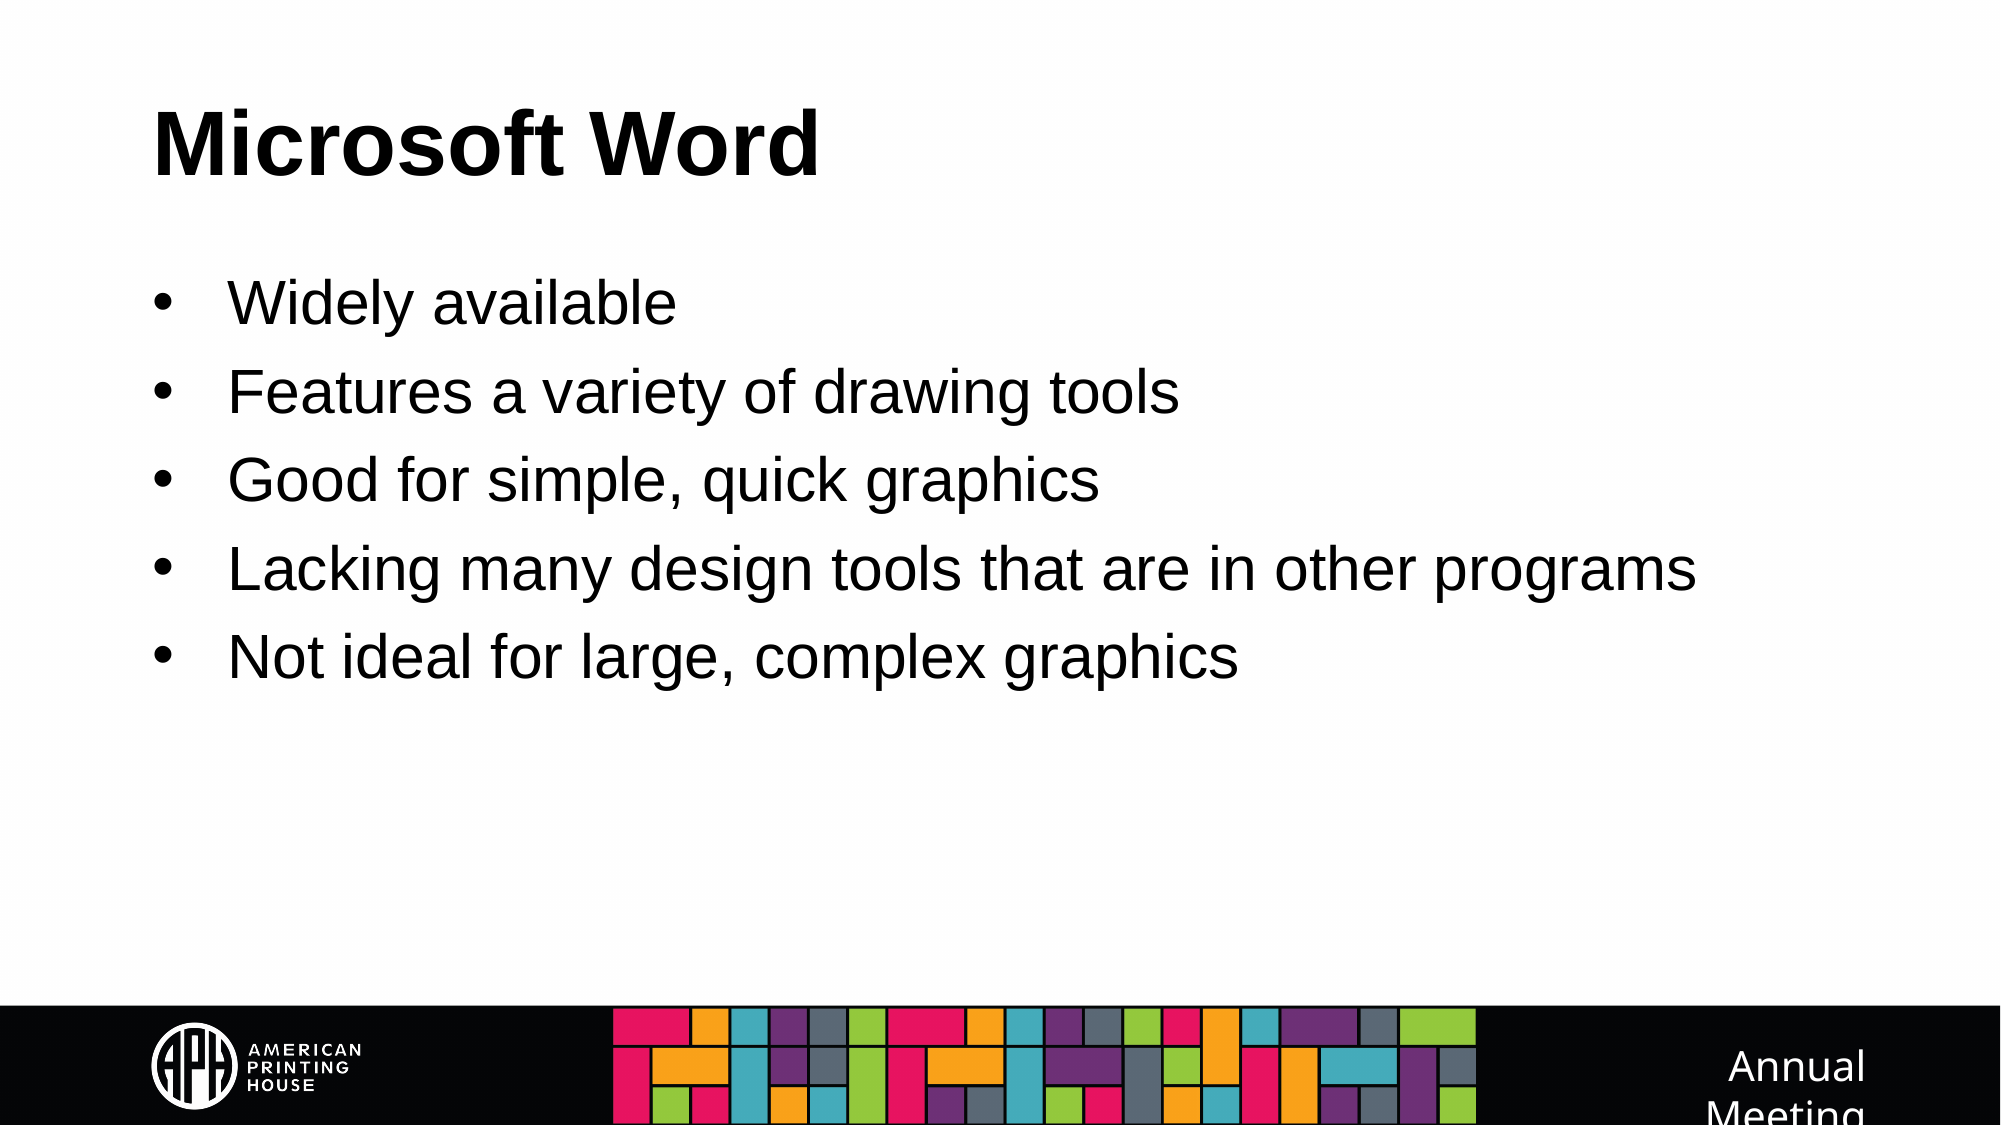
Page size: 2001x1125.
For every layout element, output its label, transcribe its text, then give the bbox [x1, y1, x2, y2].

picture [1771, 1111, 1783, 1118]
picture [1846, 1111, 1858, 1125]
picture [1711, 1105, 1719, 1125]
picture [1727, 1107, 1734, 1125]
title Microsoft Word [137, 59, 1863, 232]
picture [1821, 1111, 1833, 1125]
picture [0, 0, 2001, 1125]
picture [1748, 1111, 1760, 1118]
list Widely available Features a variety of drawing tools Good for simple, quick graphics Lacking many design tools that are in other programs Not ideal for large, complex graphics [137, 263, 1863, 909]
